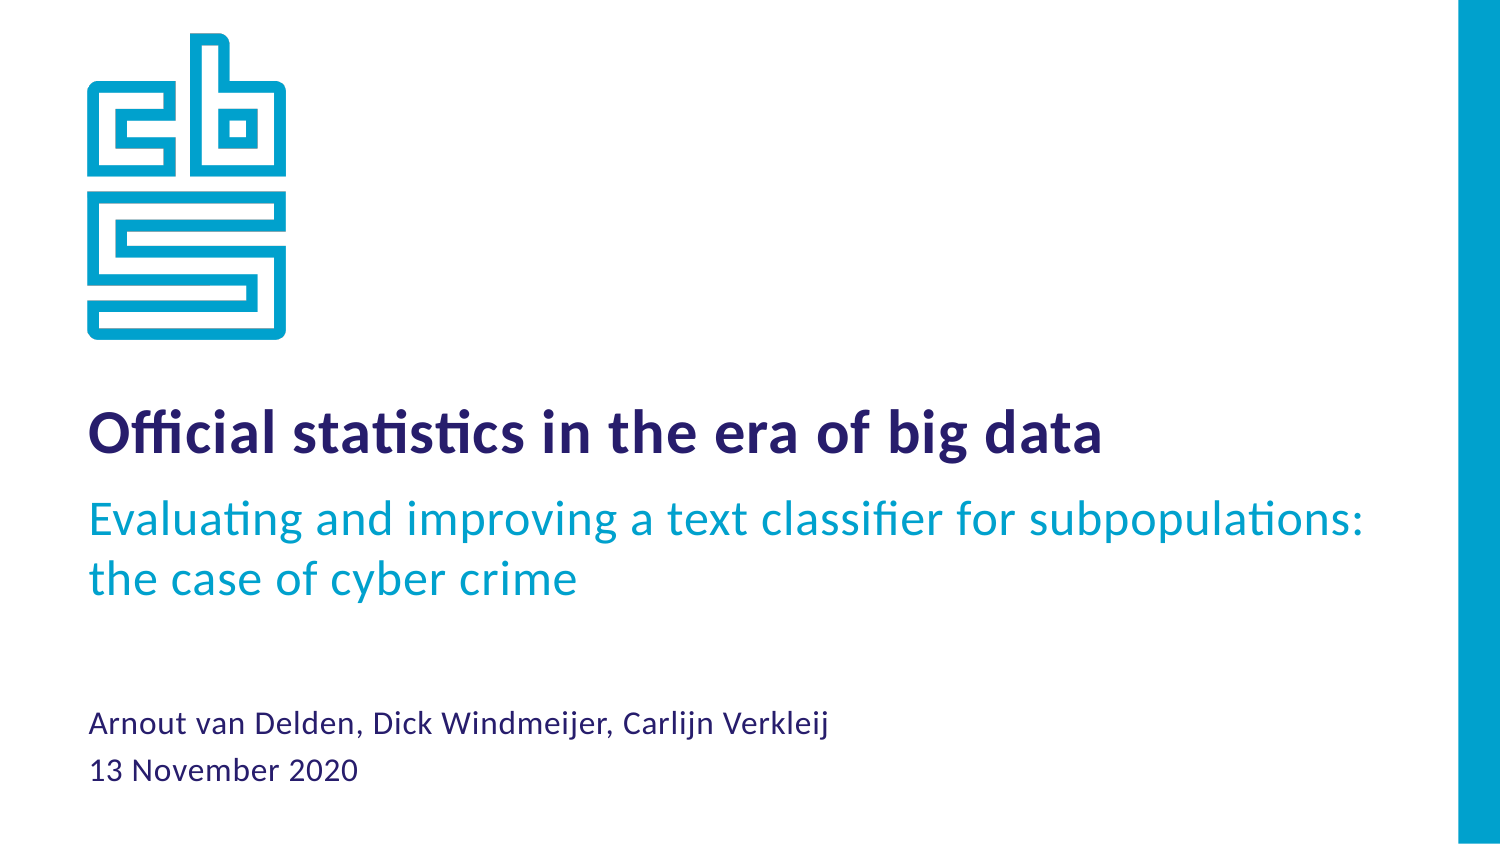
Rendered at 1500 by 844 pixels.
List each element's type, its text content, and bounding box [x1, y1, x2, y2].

list Evaluating and improving a text classifier for subpopulations: the case of cyber crime [88, 478, 1400, 608]
picture [58, 19, 307, 360]
list Official statistics in the era of big data [88, 383, 1400, 478]
list 13 November 2020 [88, 740, 1400, 788]
list Arnout van Delden, Dick Windmeijer, Carlijn Verkleij [88, 693, 1436, 741]
